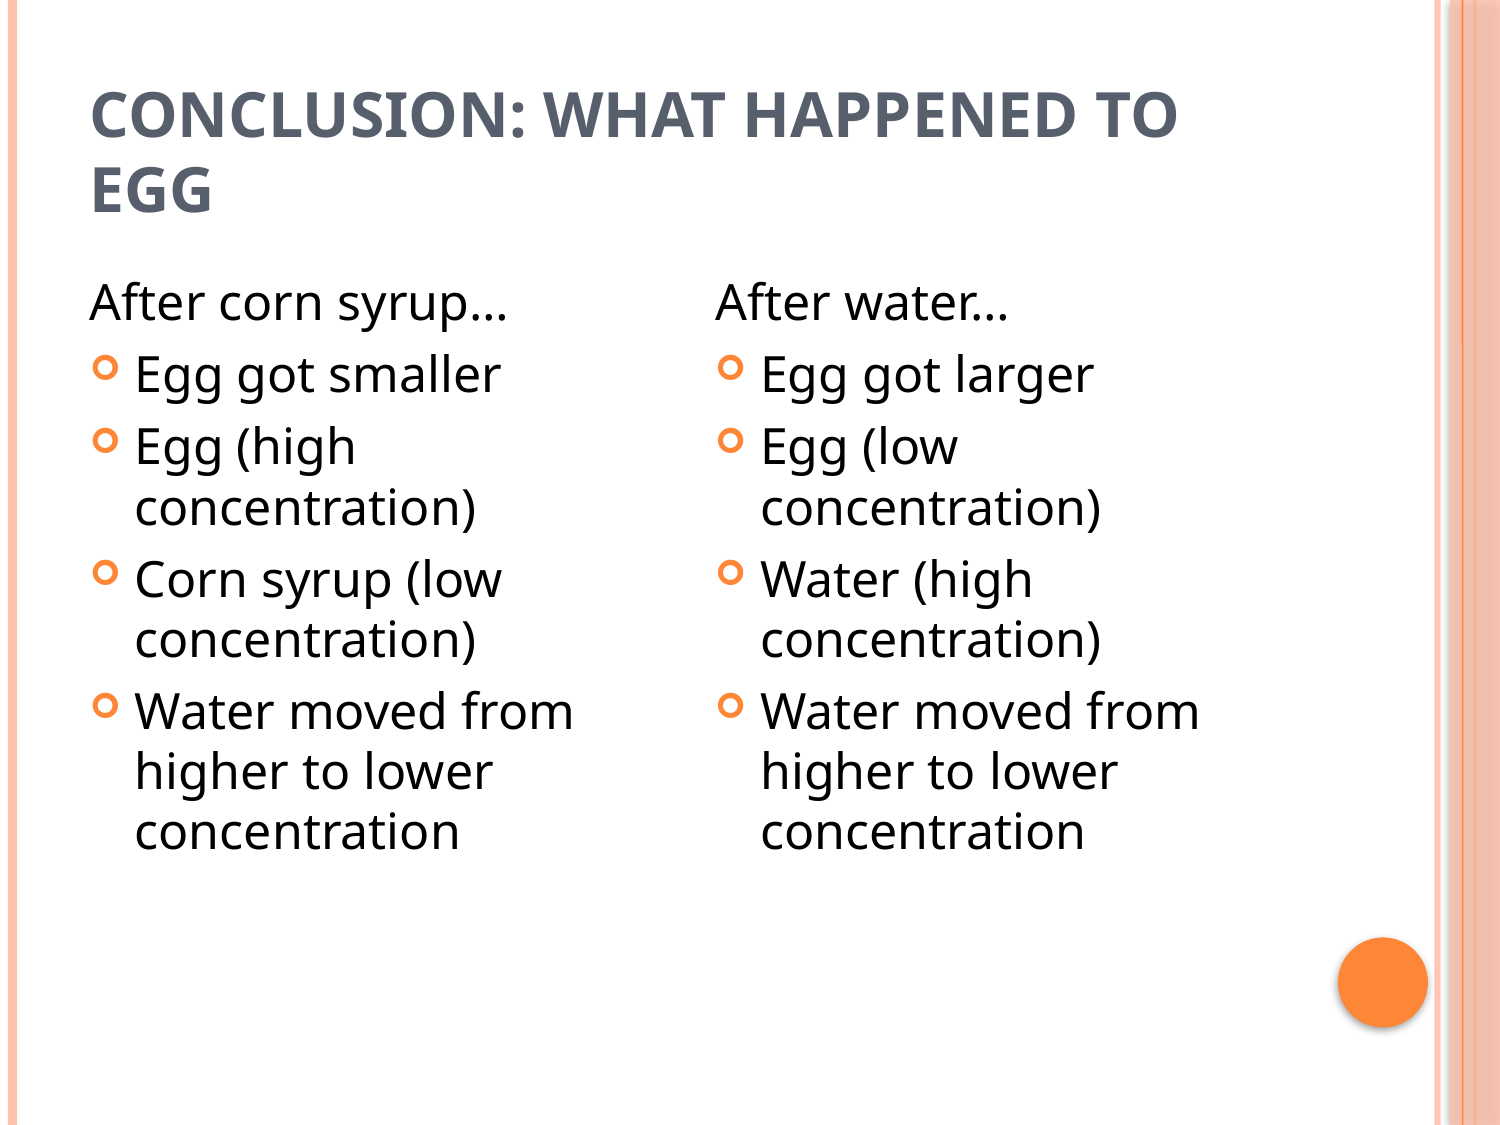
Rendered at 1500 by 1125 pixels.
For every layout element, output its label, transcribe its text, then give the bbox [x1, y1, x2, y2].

title Conclusion: What happened to egg [75, 45, 1300, 233]
list After water… Egg got larger Egg (low concentration) Water (high concentration) Water moved from higher to lower concentration [700, 262, 1301, 1013]
list After corn syrup… Egg got smaller Egg (high concentration) Corn syrup (low concentration) Water moved from higher to lower concentration [75, 262, 675, 1013]
